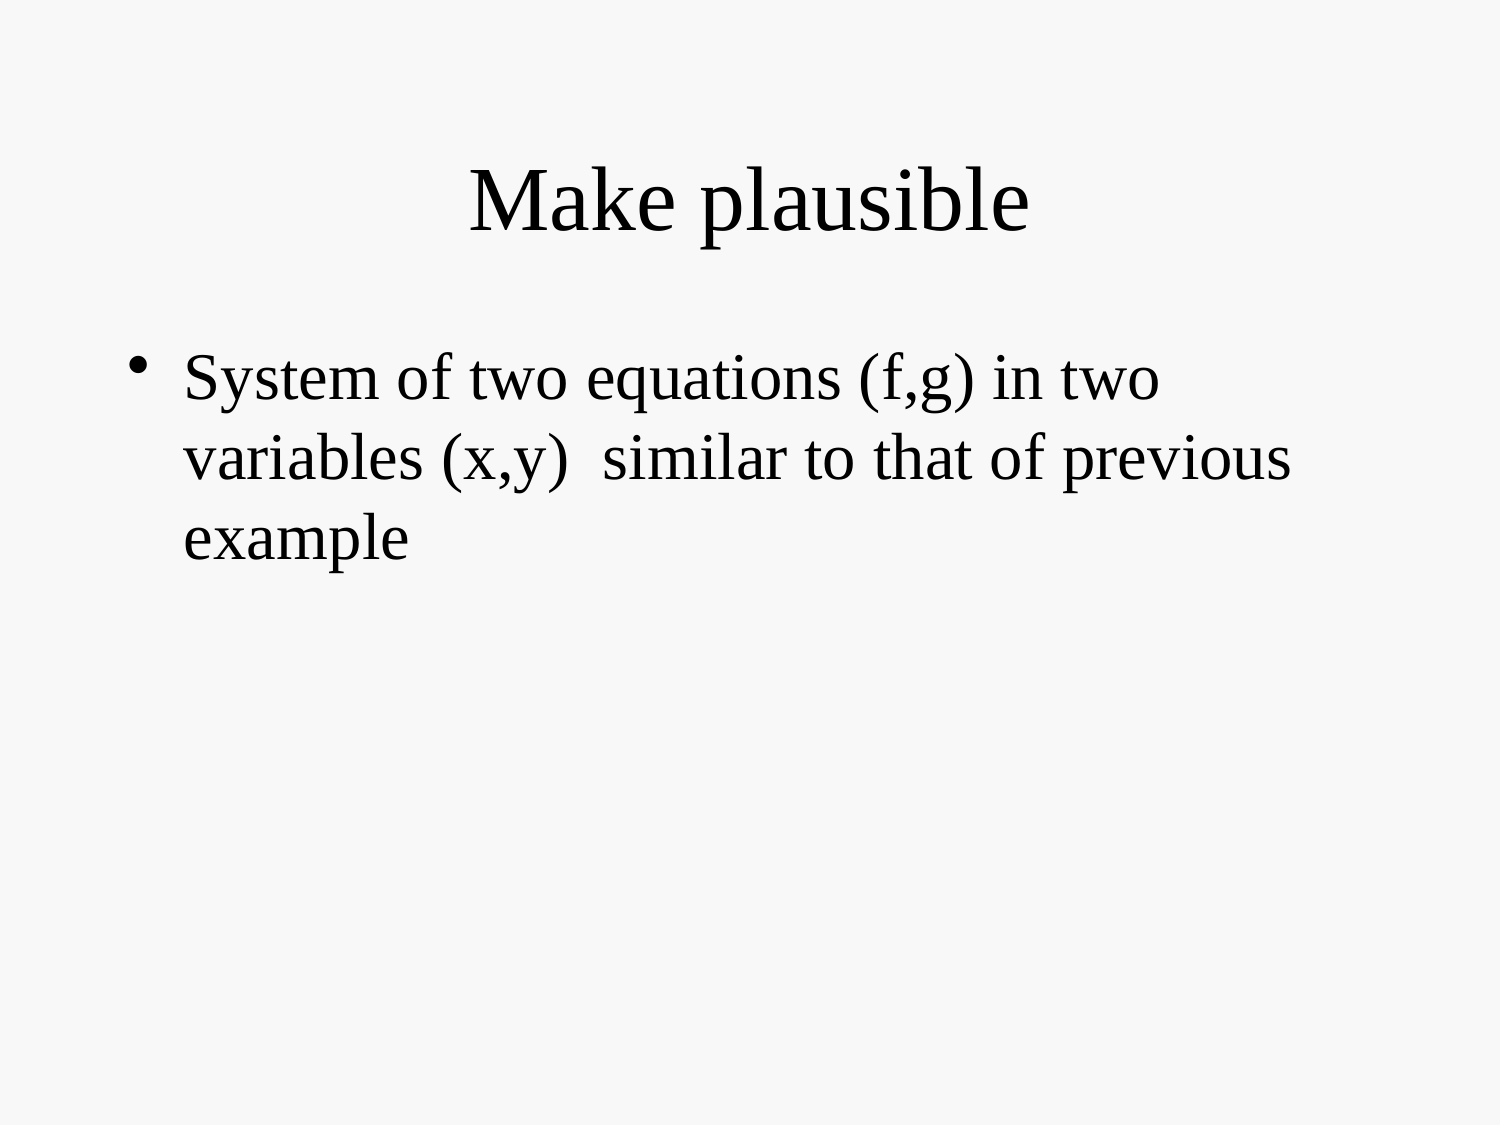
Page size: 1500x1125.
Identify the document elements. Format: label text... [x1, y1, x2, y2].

title Make plausible [112, 99, 1388, 288]
list System of two equations (f,g) in two variables (x,y) similar to that of previous example [112, 324, 1388, 1001]
